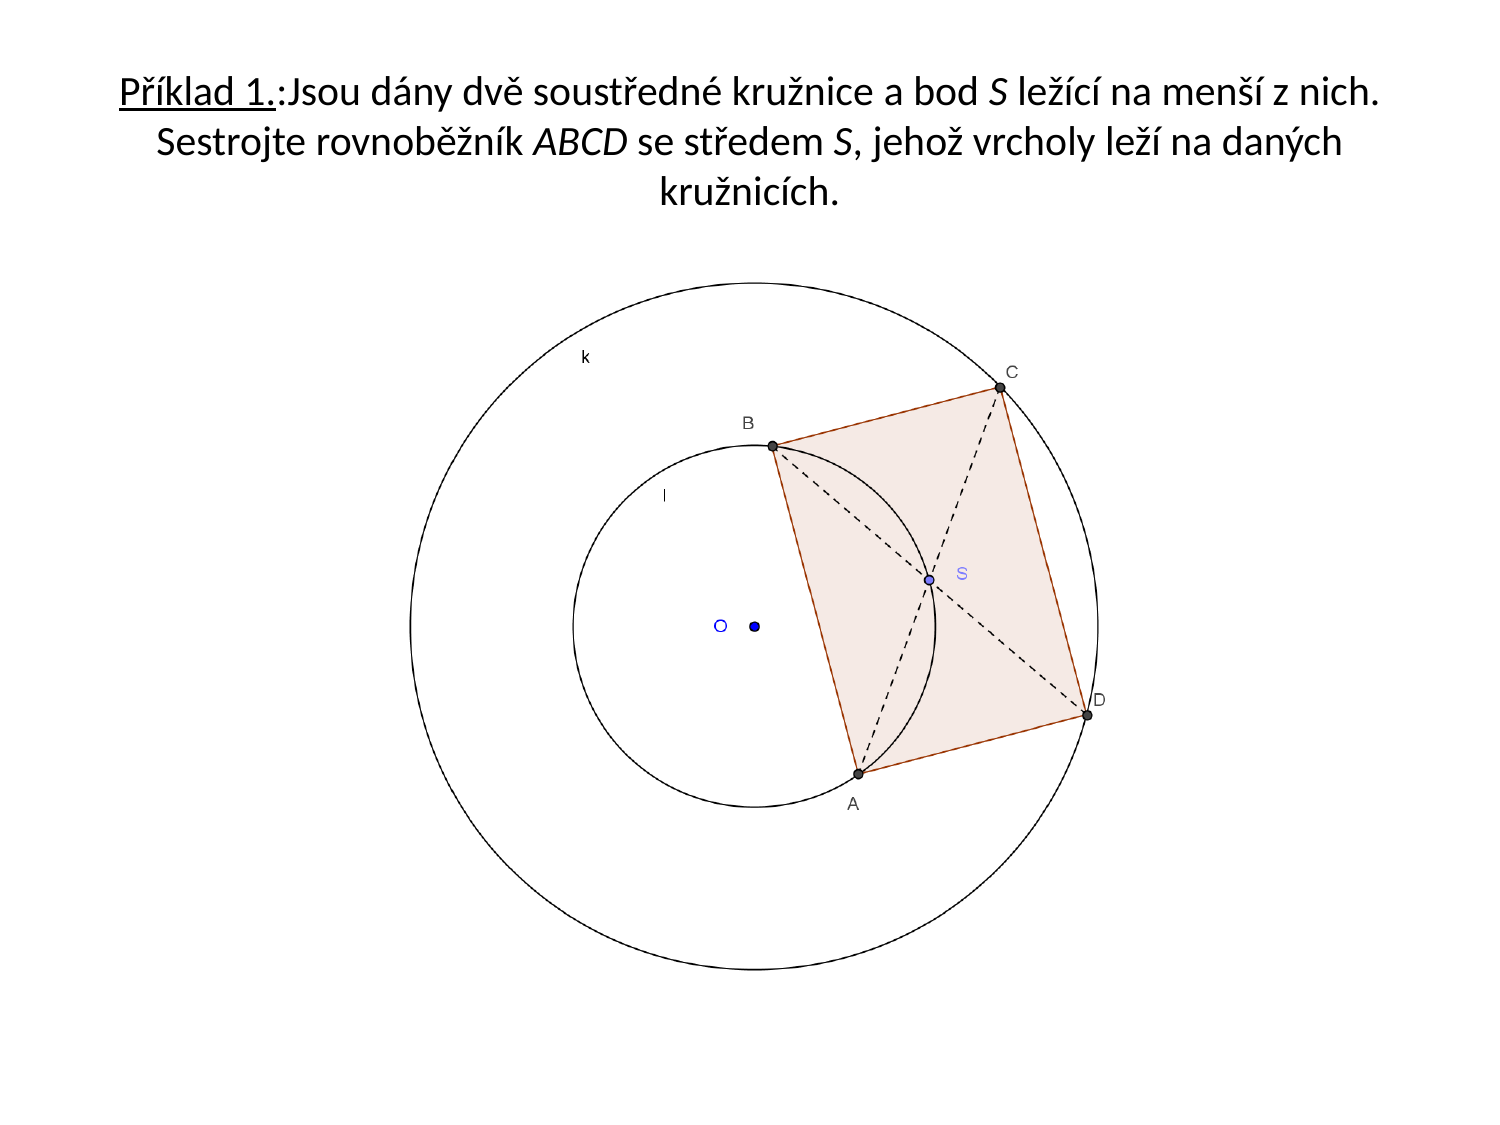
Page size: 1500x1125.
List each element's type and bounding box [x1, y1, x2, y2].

list [332, 262, 1168, 1006]
